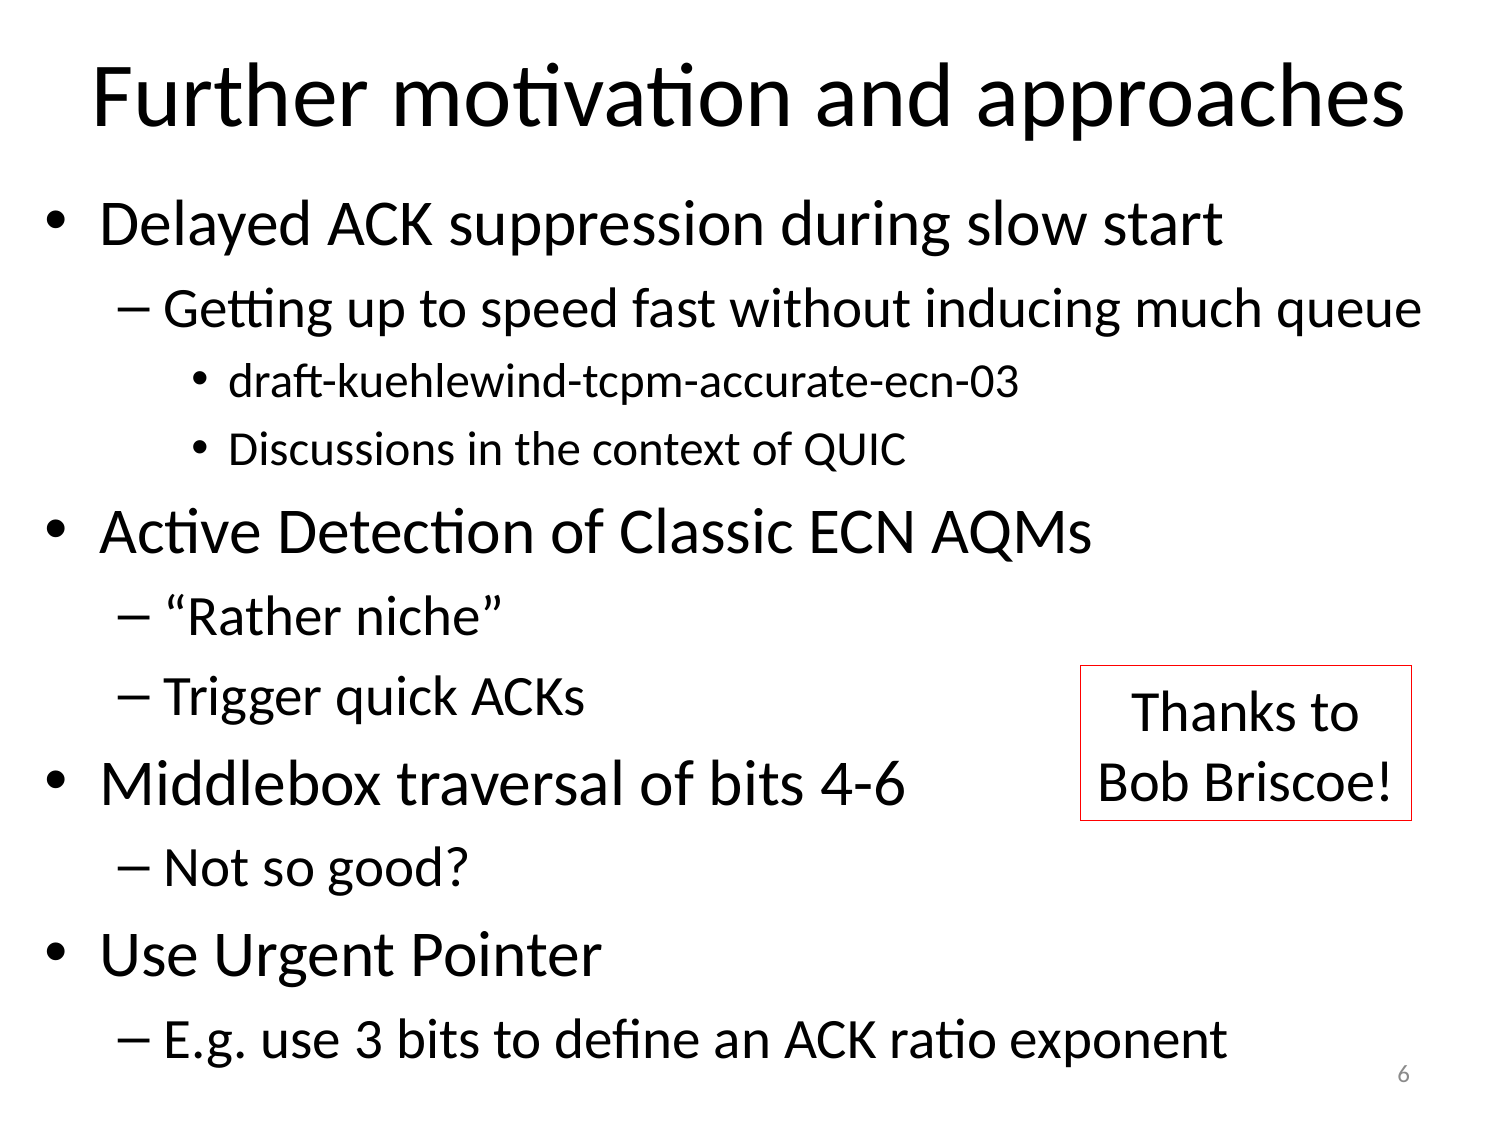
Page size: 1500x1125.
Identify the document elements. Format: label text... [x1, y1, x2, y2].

list Delayed ACK suppression during slow start Getting up to speed fast without inducing much queue draft-kuehlewind-tcpm-accurate-ecn-03 Discussions in the context of QUIC Active Detection of Classic ECN AQMs “Rather niche” Trigger quick ACKs Middlebox traversal of bits 4-6 Not so good? Use Urgent Pointer E.g. use 3 bits to define an ACK ratio exponent [29, 172, 1447, 1106]
title Further motivation and approaches [75, 0, 1425, 172]
slide_number 6 [1074, 1042, 1425, 1103]
text_box Thanks to Bob Briscoe! [1080, 665, 1412, 821]
